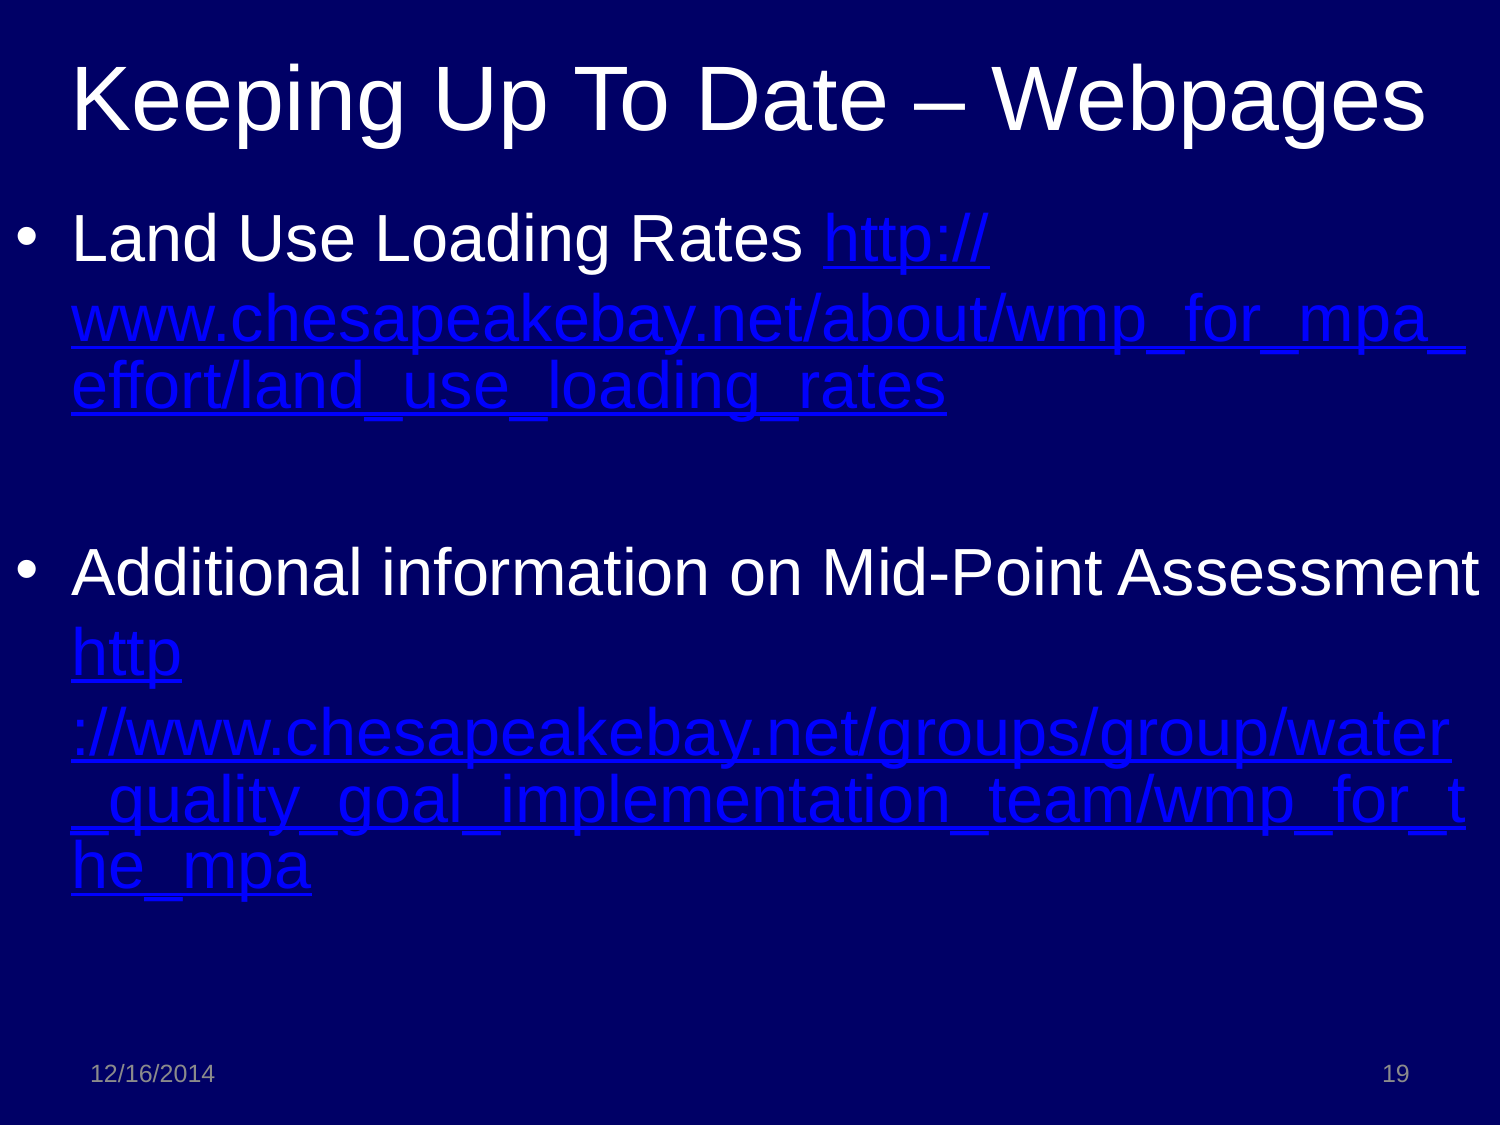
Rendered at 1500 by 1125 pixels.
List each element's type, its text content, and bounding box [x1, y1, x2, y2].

title Keeping Up To Date – Webpages [0, 0, 1500, 187]
list Land Use Loading Rates http://www.chesapeakebay.net/about/wmp_for_mpa_effort/land_use_loading_rates Additional information on Mid-Point Assessment http://www.chesapeakebay.net/groups/group/water_quality_goal_implementation_team/wmp_for_the_mpa [0, 187, 1500, 1038]
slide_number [75, 1042, 425, 1103]
slide_number 19 [1074, 1042, 1425, 1103]
